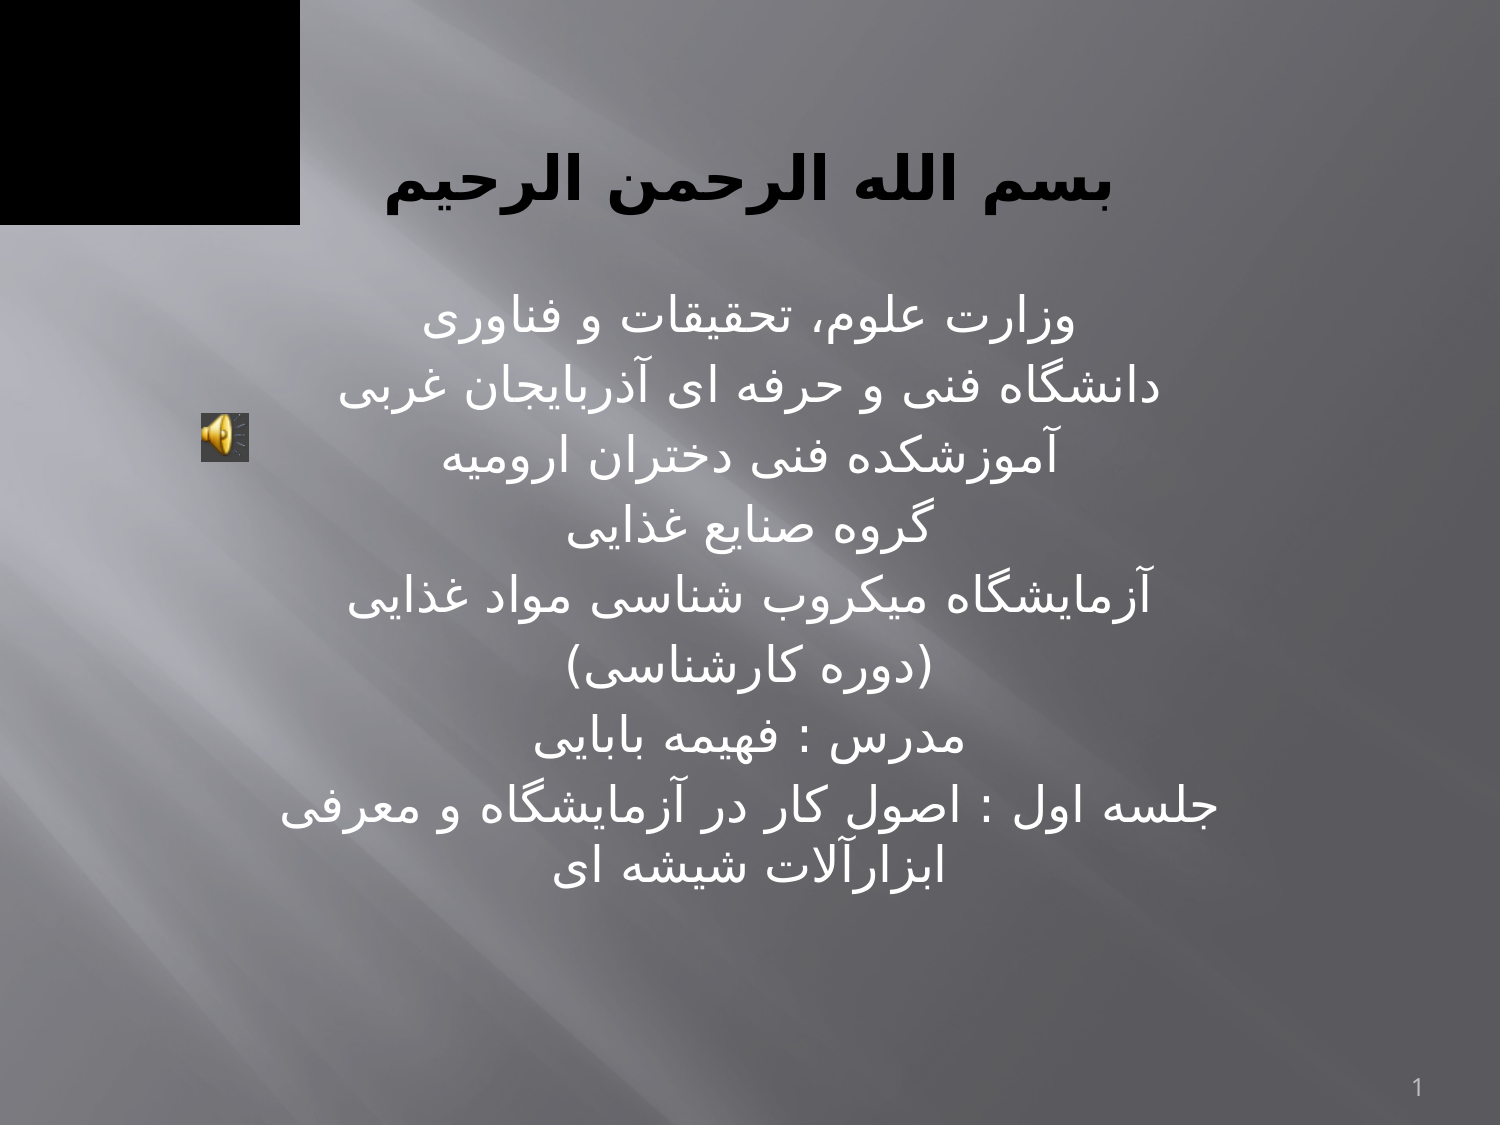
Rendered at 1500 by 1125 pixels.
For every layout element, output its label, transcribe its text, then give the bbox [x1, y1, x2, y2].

title بسم الله الرحمن الرحیم [343, 137, 1388, 213]
picture [199, 412, 251, 463]
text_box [0, 0, 301, 226]
slide_number 1 [1299, 1052, 1425, 1113]
subtitle وزارت علوم، تحقیقات و فناوری دانشگاه فنی و حرفه ای آذربایجان غربی آموزشکده فنی دختران ارومیه گروه صنایع غذایی آزمایشگاه میکروب شناسی مواد غذایی (دوره کارشناسی) مدرس : فهیمه بابایی جلسه اول : اصول کار در آزمایشگاه و معرفی ابزارآلات شیشه ای [225, 275, 1275, 925]
